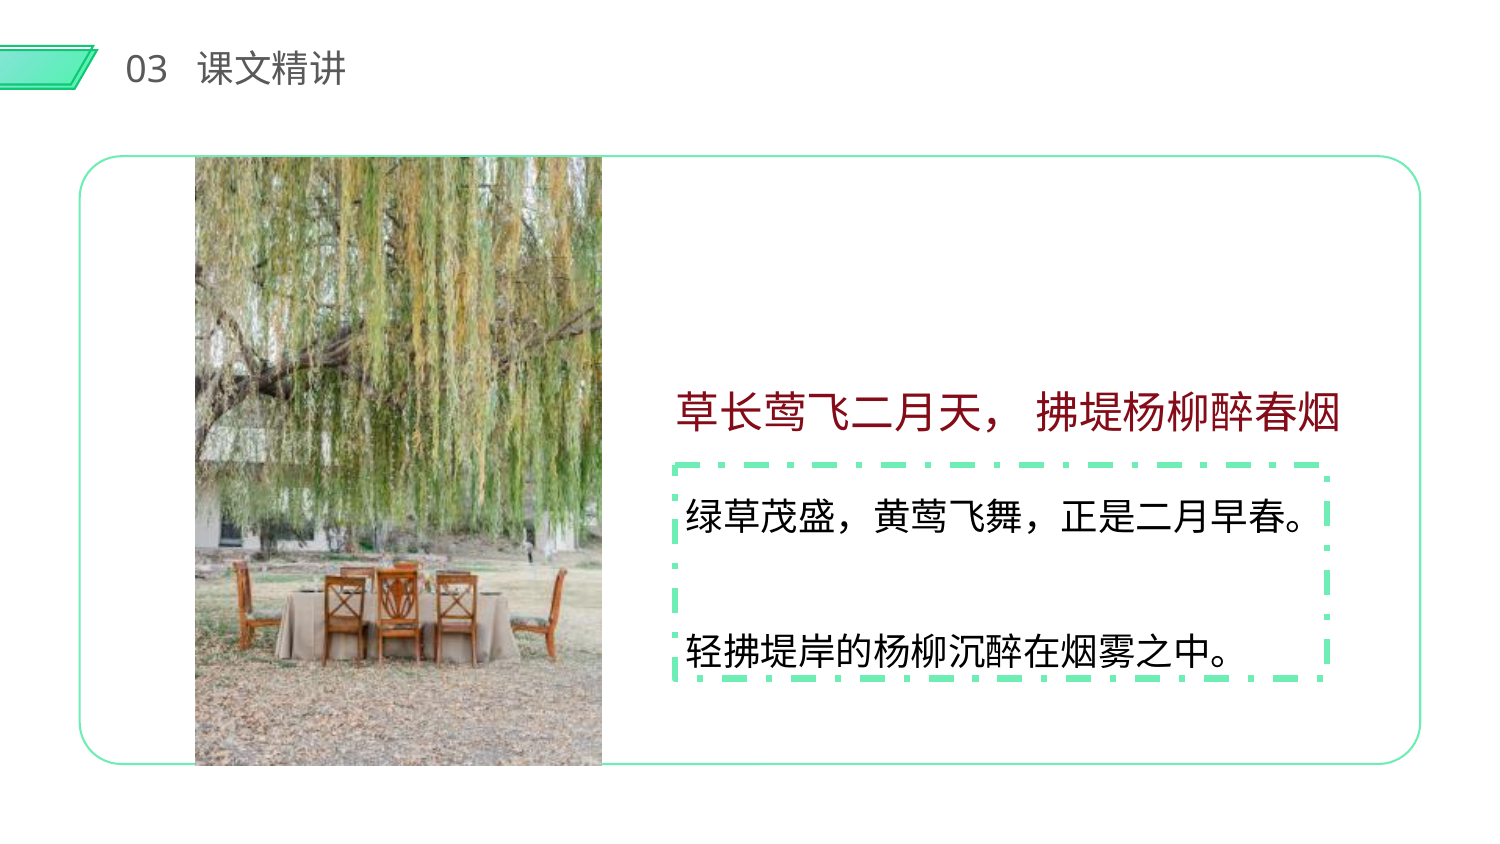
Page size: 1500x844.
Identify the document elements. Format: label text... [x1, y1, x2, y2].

list 03 课文精讲 [114, 44, 507, 99]
text_box 绿草茂盛，黄莺飞舞，正是二月早春。 轻拂堤岸的杨柳沉醉在烟雾之中。 [674, 464, 1327, 679]
picture [195, 157, 602, 766]
text_box 草长莺飞二月天， 拂堤杨柳醉春烟 [664, 378, 1354, 443]
